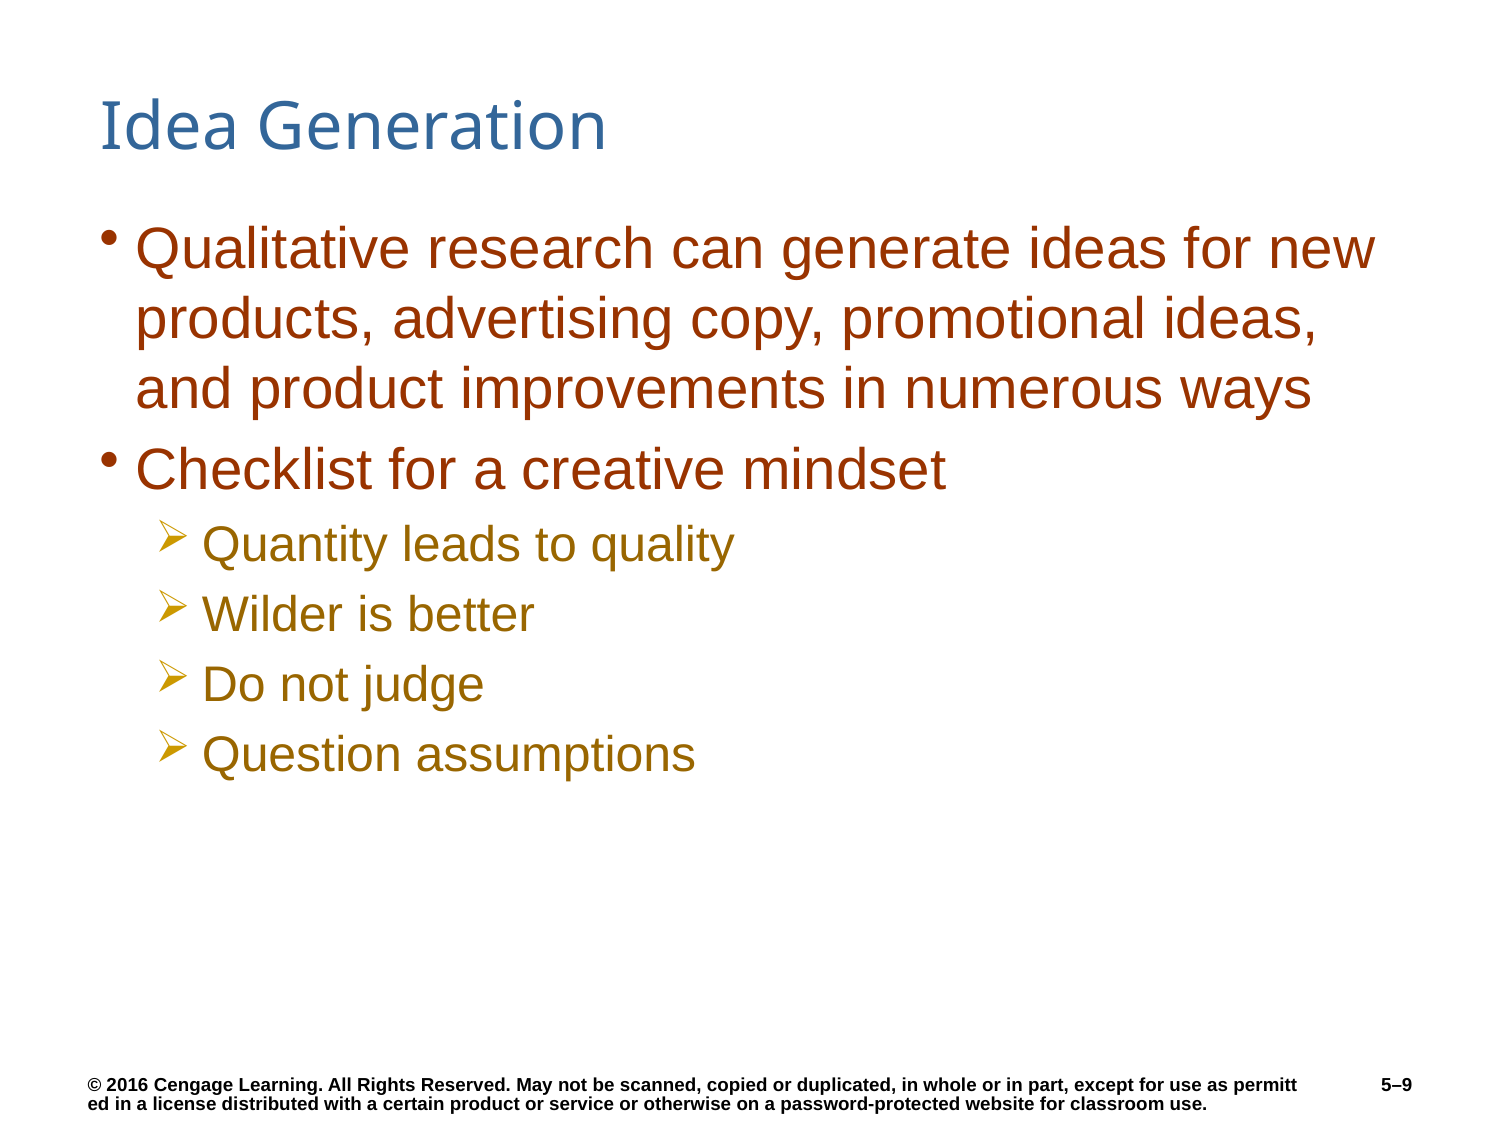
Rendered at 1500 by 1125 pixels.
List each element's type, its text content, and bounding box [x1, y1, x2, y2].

footer © 2016 Cengage Learning. All Rights Reserved. May not be scanned, copied or duplicated, in whole or in part, except for use as permitted in a license distributed with a certain product or service or otherwise on a password-protected website for classroom use. [87, 1057, 1050, 1103]
list Qualitative research can generate ideas for new products, advertising copy, promotional ideas, and product improvements in numerous ways Checklist for a creative mindset Quantity leads to quality Wilder is better Do not judge Question assumptions [84, 202, 1414, 1013]
slide_number 5–9 [1050, 1042, 1413, 1103]
title Idea Generation [85, 75, 1411, 171]
